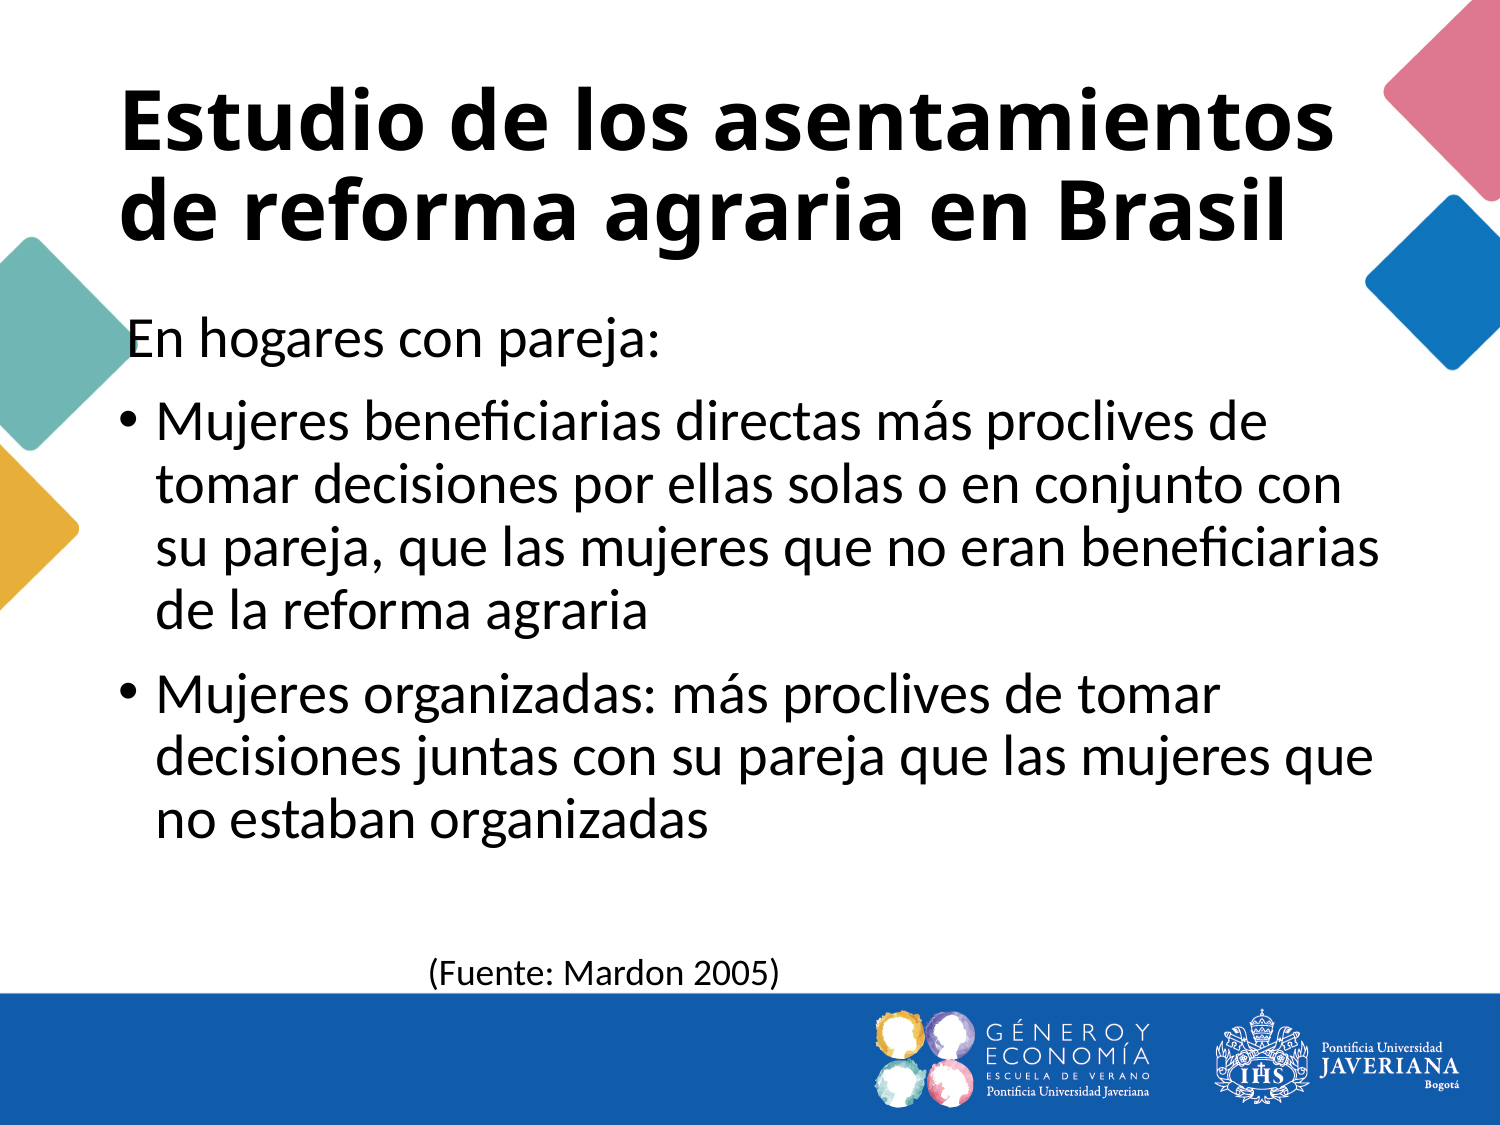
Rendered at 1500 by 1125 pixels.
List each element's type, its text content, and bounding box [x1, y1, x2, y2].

title Estudio de los asentamientos de reforma agraria en Brasil [103, 59, 1397, 278]
picture [0, 0, 1500, 1125]
list En hogares con pareja: Mujeres beneficiarias directas más proclives de tomar decisiones por ellas solas o en conjunto con su pareja, que las mujeres que no eran beneficiarias de la reforma agraria Mujeres organizadas: más proclives de tomar decisiones juntas con su pareja que las mujeres que no estaban organizadas (Fuente: Mardon 2005) [103, 299, 1397, 1014]
